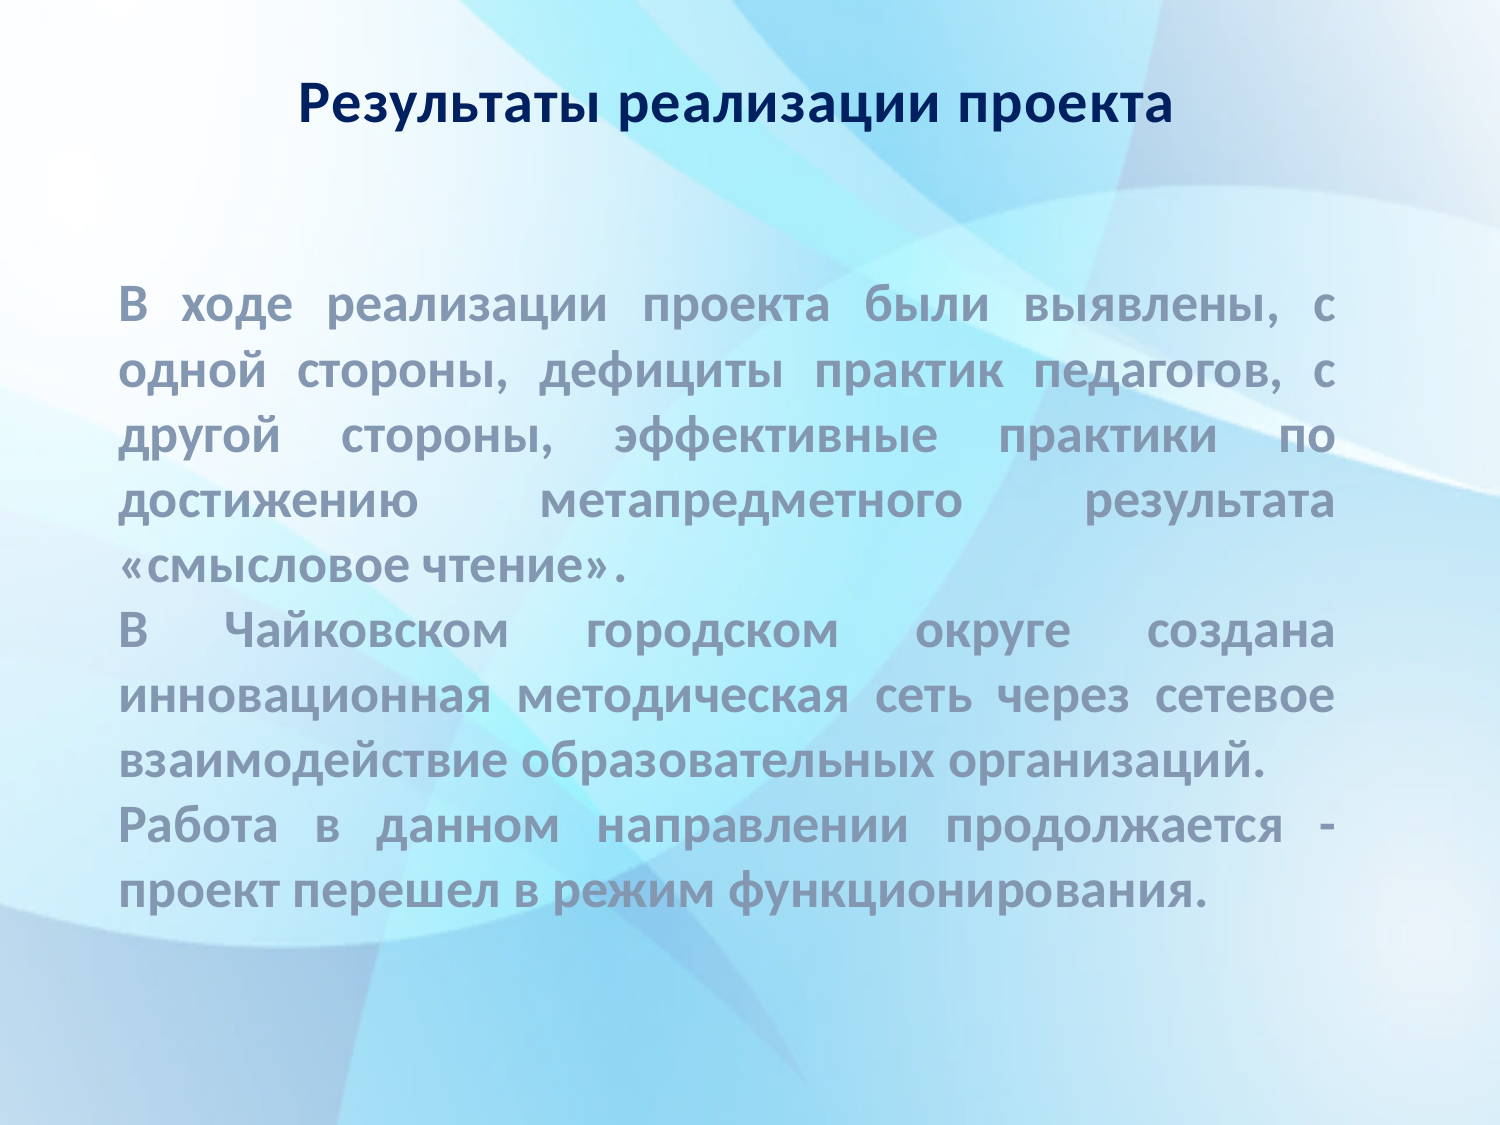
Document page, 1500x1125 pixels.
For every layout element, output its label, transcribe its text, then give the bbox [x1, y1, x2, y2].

title Результаты реализации проекта [0, 59, 1475, 146]
list В ходе реализации проекта были выявлены, с одной стороны, дефициты практик педагогов, с другой стороны, эффективные практики по достижению метапредметного результата «смысловое чтение». В Чайковском городском округе создана инновационная методическая сеть через сетевое взаимодействие образовательных организаций. Работа в данном направлении продолжается -проект перешел в режим функционирования. [103, 220, 1354, 1050]
